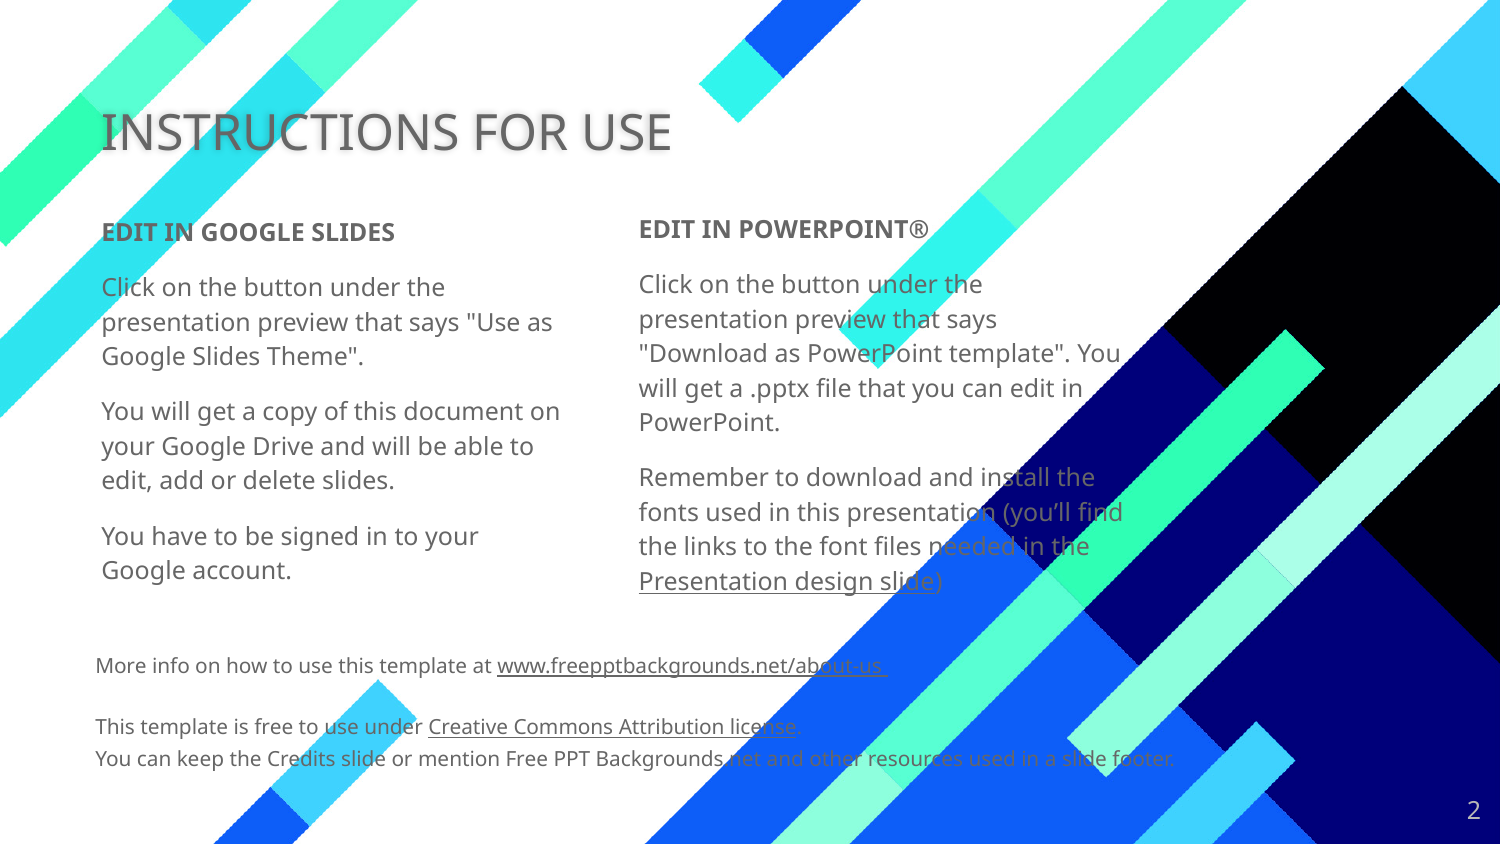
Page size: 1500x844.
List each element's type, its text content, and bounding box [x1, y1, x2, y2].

list EDIT IN POWERPOINT® Click on the button under the presentation preview that says "Download as PowerPoint template". You will get a .pptx file that you can edit in PowerPoint. Remember to download and install the fonts used in this presentation (you’ll find the links to the font files needed in the Presentation design slide) [638, 209, 1127, 648]
title INSTRUCTIONS FOR USE [101, 51, 726, 209]
list EDIT IN GOOGLE SLIDES Click on the button under the presentation preview that says "Use as Google Slides Theme". You will get a copy of this document on your Google Drive and will be able to edit, add or delete slides. You have to be signed in to your Google account. [101, 211, 571, 648]
picture [0, 0, 1500, 844]
slide_number 2 [1391, 779, 1482, 844]
list More info on how to use this template at www.freepptbackgrounds.net/about-us This template is free to use under Creative Commons Attribution license. You can keep the Credits slide or mention Free PPT Backgrounds.net and other resources used in a slide footer. [95, 648, 1182, 739]
